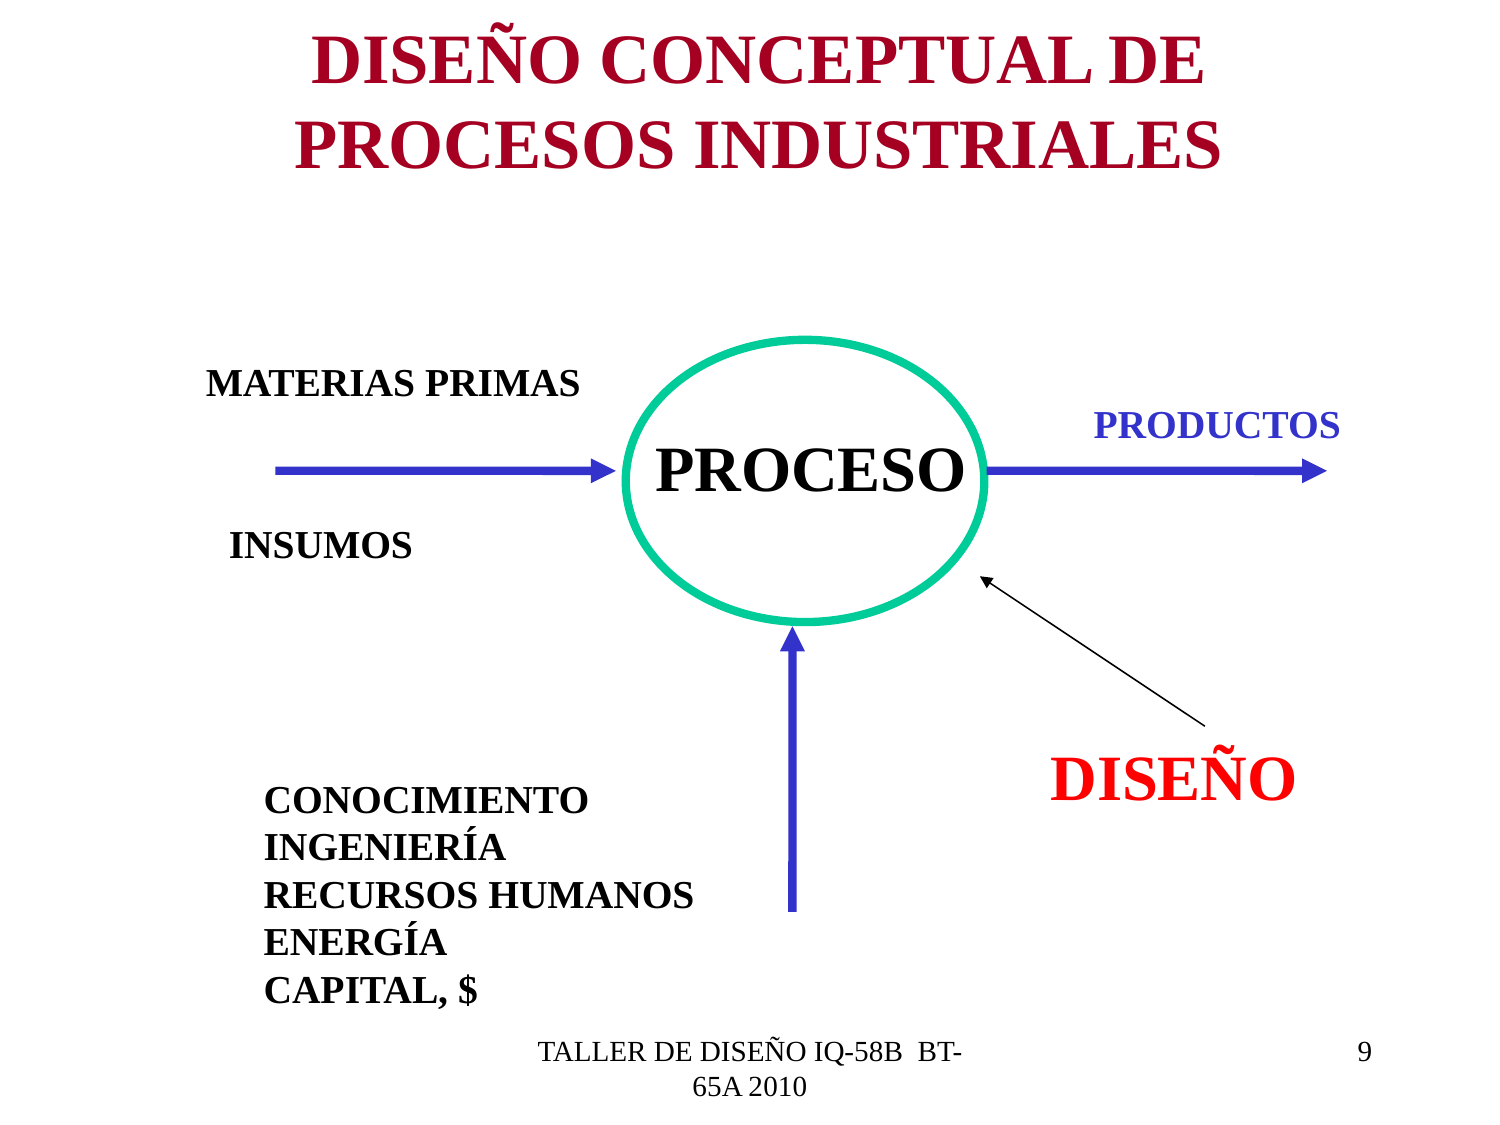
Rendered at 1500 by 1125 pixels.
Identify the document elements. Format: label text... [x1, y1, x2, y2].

title DISEÑO CONCEPTUAL DE PROCESOS INDUSTRIALES [121, 3, 1397, 192]
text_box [192, 339, 1354, 1017]
slide_number 9 [1074, 1024, 1388, 1101]
footer TALLER DE DISEÑO IQ-58B BT-65A 2010 [512, 1024, 988, 1101]
